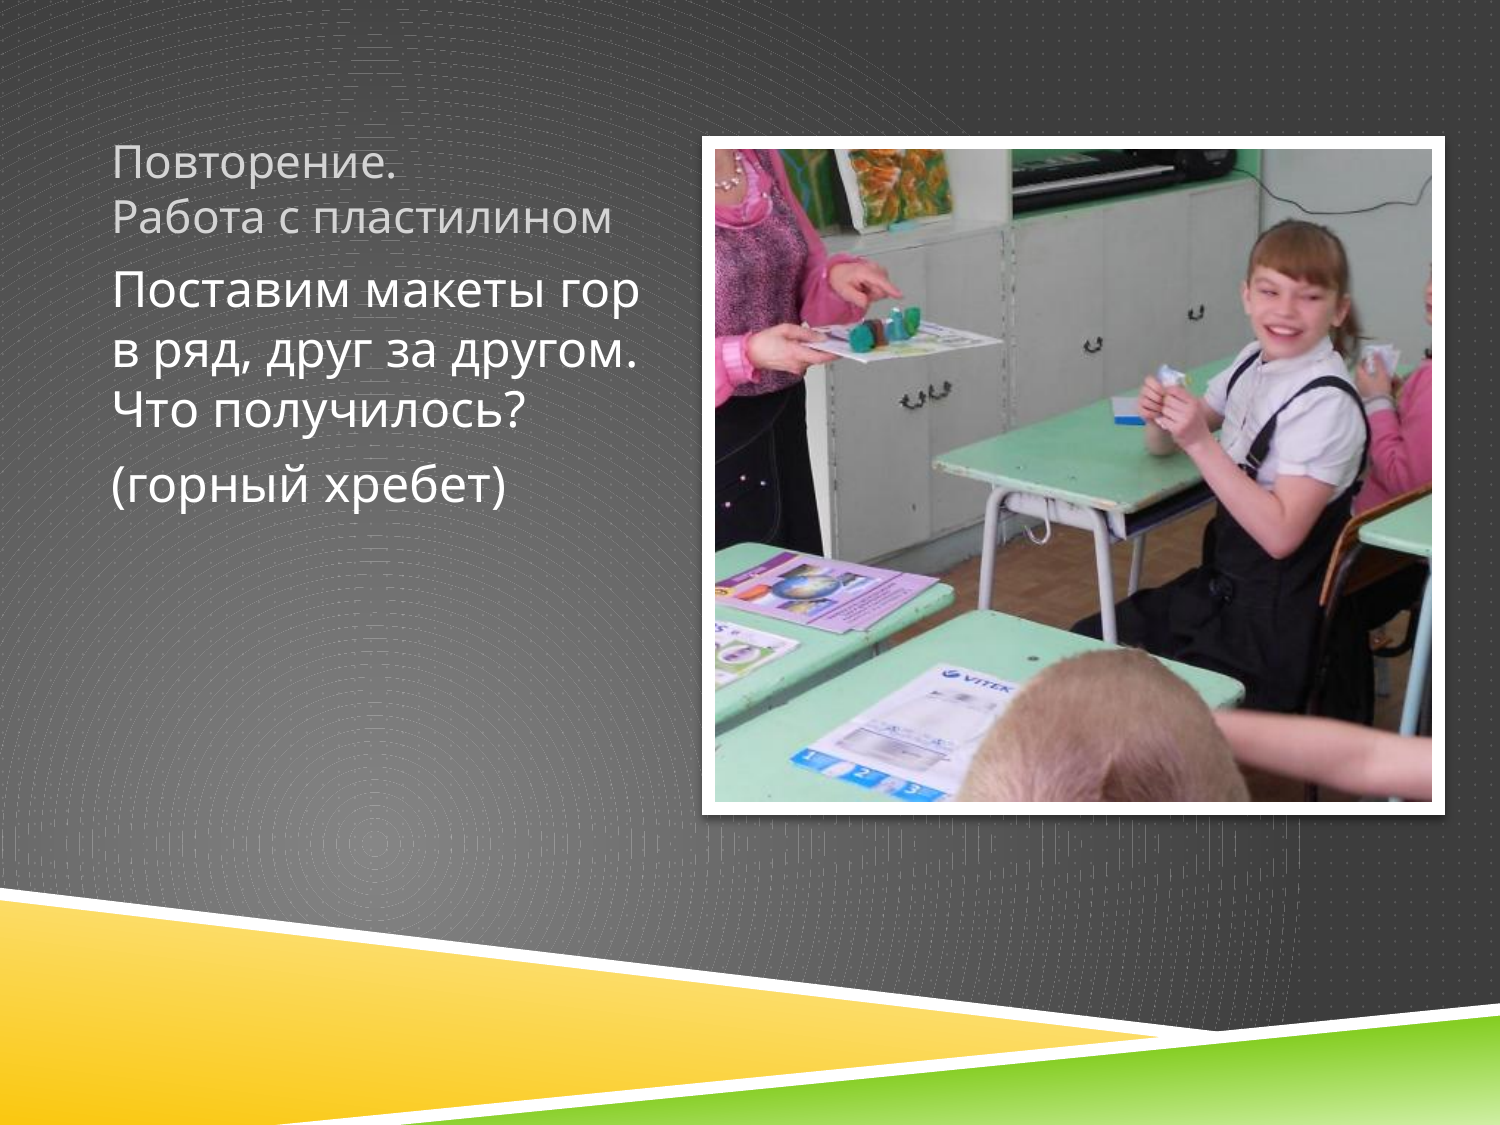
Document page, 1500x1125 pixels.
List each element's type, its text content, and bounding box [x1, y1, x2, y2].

list Поставим макеты гор в ряд, друг за другом. Что получилось? (горный хребет) [111, 249, 666, 791]
title Повторение. Работа с пластилином [111, 99, 666, 249]
picture [714, 148, 1433, 803]
